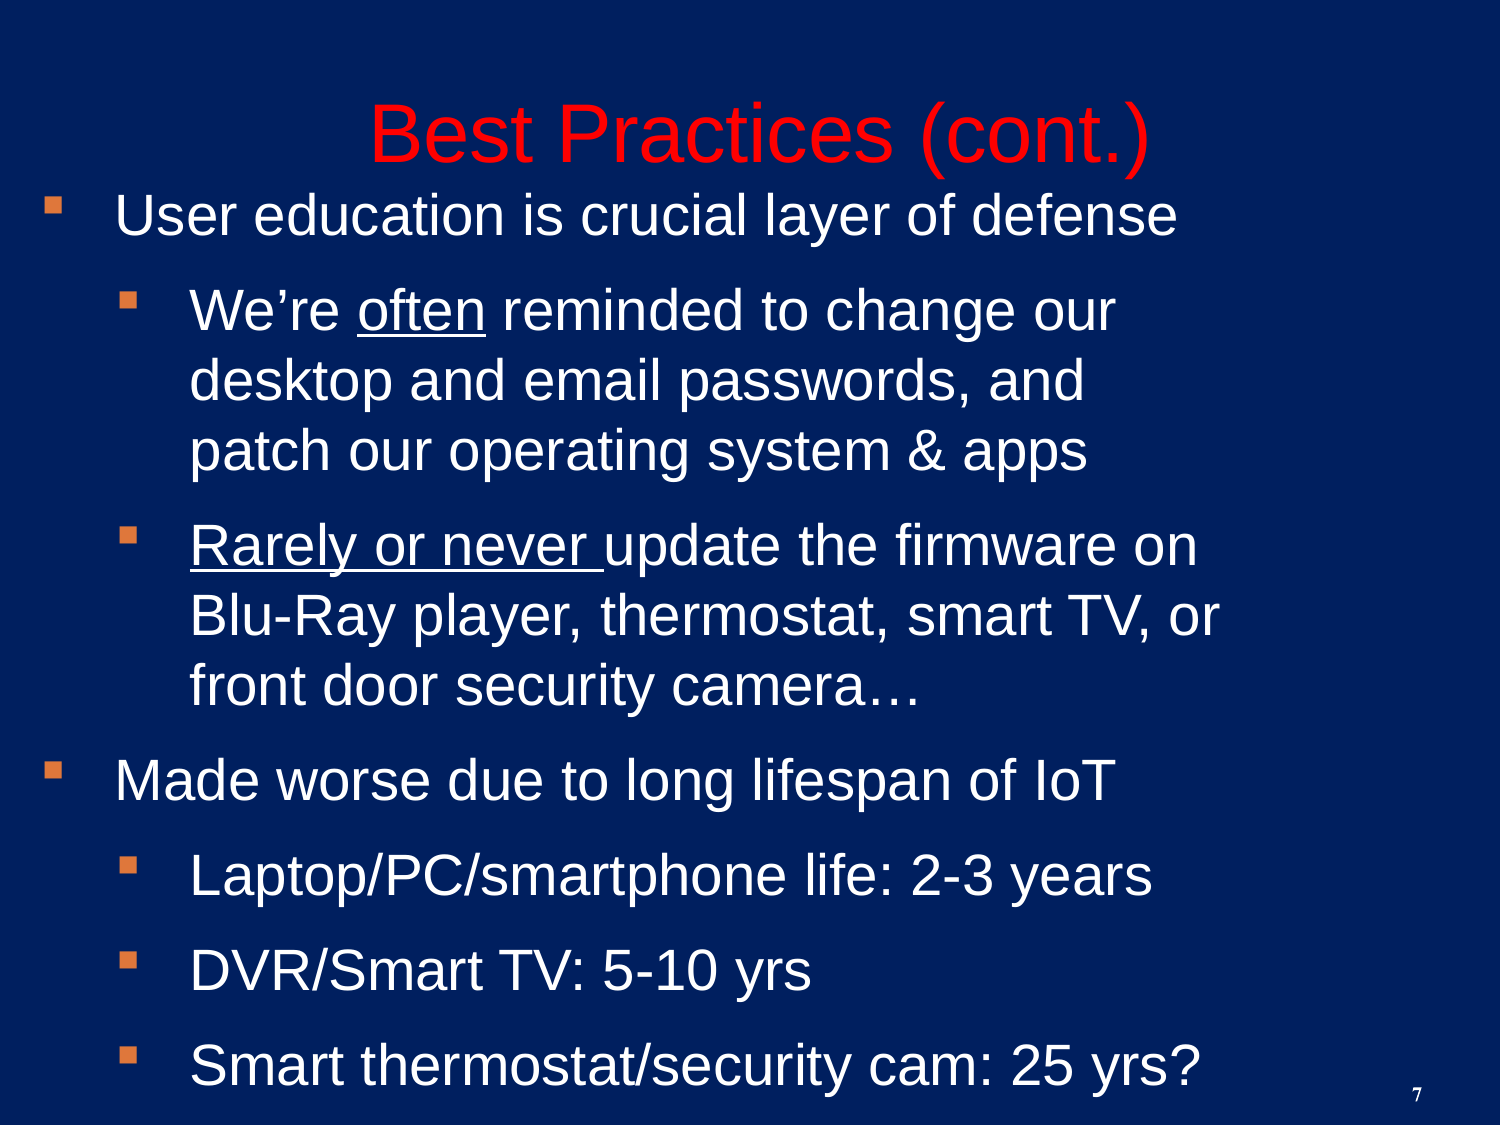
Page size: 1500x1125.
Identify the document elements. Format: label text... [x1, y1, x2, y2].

title Best Practices (cont.) [44, 53, 1456, 267]
text_box [1412, 1087, 1422, 1102]
text_box User education is crucial layer of defense We’re often reminded to change our desktop and email passwords, and patch our operating system & apps Rarely or never update the firmware on Blu-Ray player, thermostat, smart TV, or front door security camera… Made worse due to long lifespan of IoT Laptop/PC/smartphone life: 2-3 years DVR/Smart TV: 5-10 yrs Smart thermostat/security cam: 25 yrs? [37, 177, 1226, 1098]
